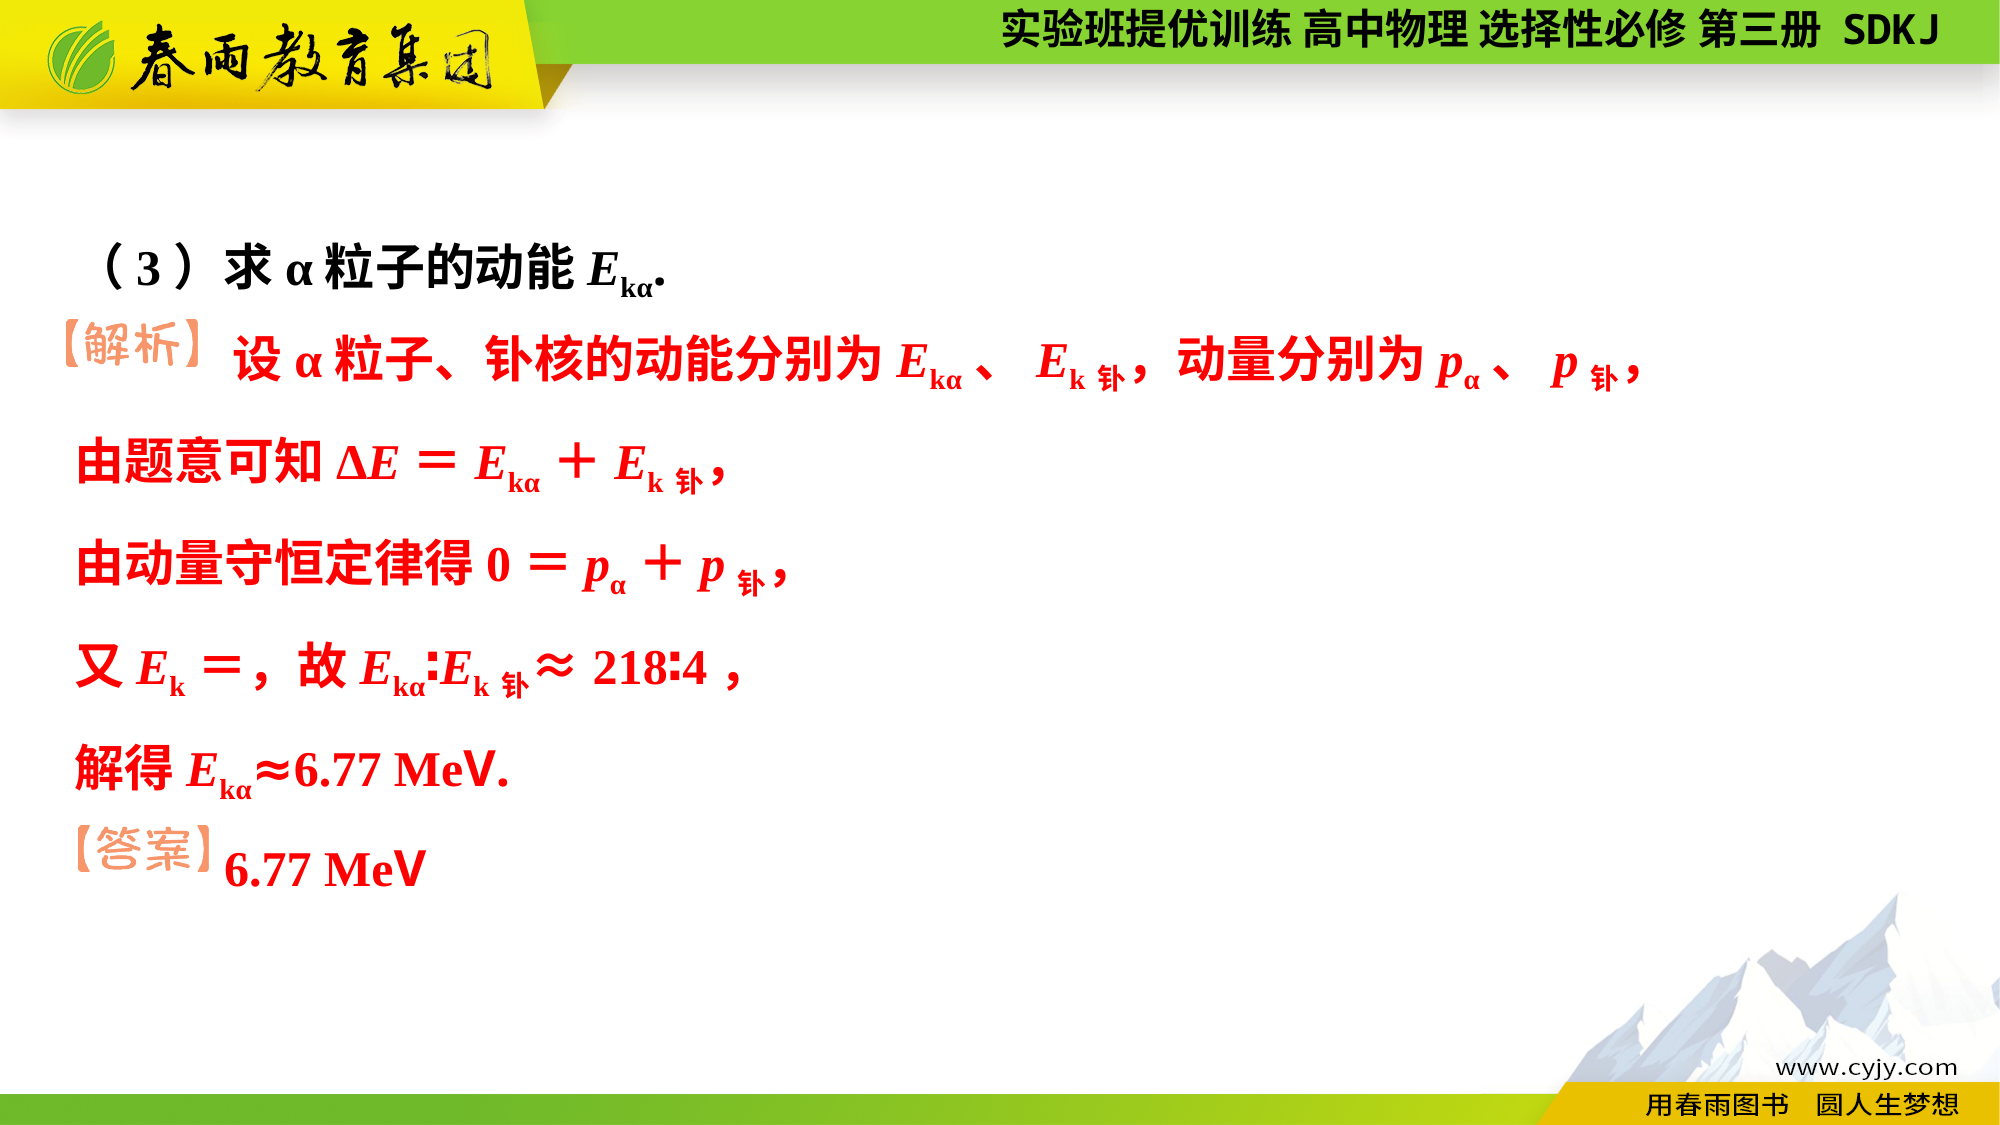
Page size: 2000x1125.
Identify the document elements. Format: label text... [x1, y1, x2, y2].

picture [0, 0, 2000, 1125]
text_box 6.77 MeV [59, 798, 1944, 904]
list （3）求α粒子的动能Ekα. [59, 193, 1944, 288]
